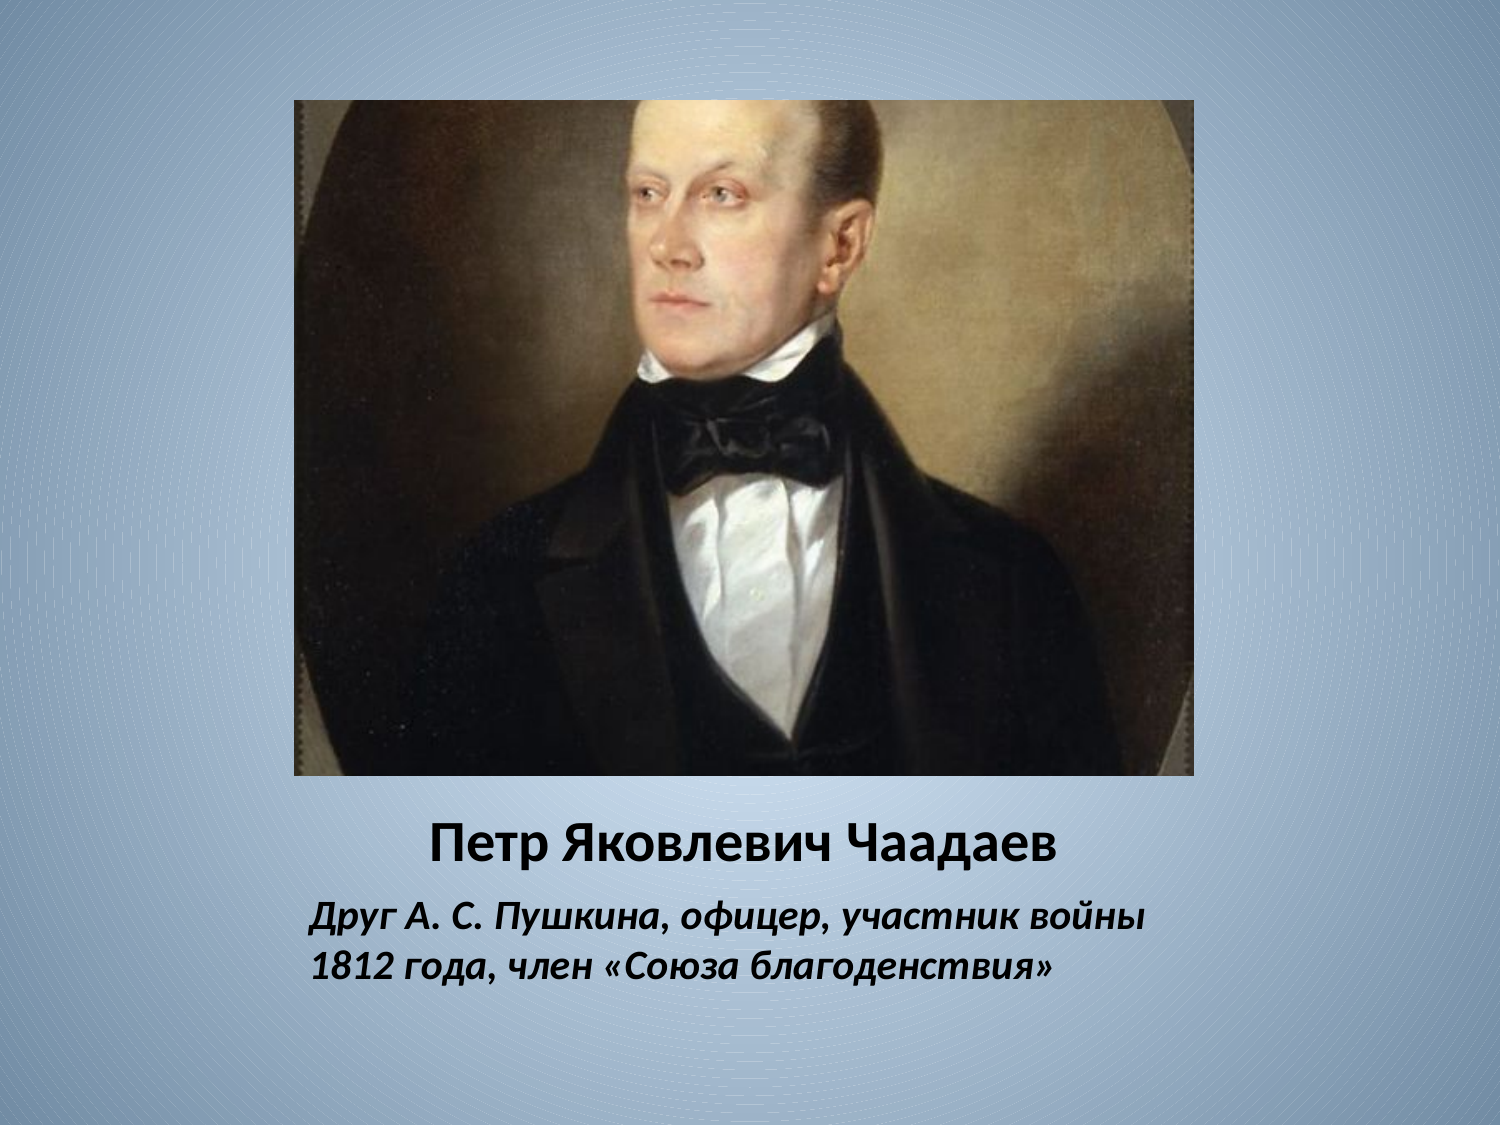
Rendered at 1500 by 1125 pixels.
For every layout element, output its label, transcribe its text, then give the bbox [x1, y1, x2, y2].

picture [293, 100, 1195, 776]
title Петр Яковлевич Чаадаев [294, 787, 1194, 880]
list Друг А. С. Пушкина, офицер, участник войны 1812 года, член «Союза благоденствия» [294, 880, 1194, 1013]
